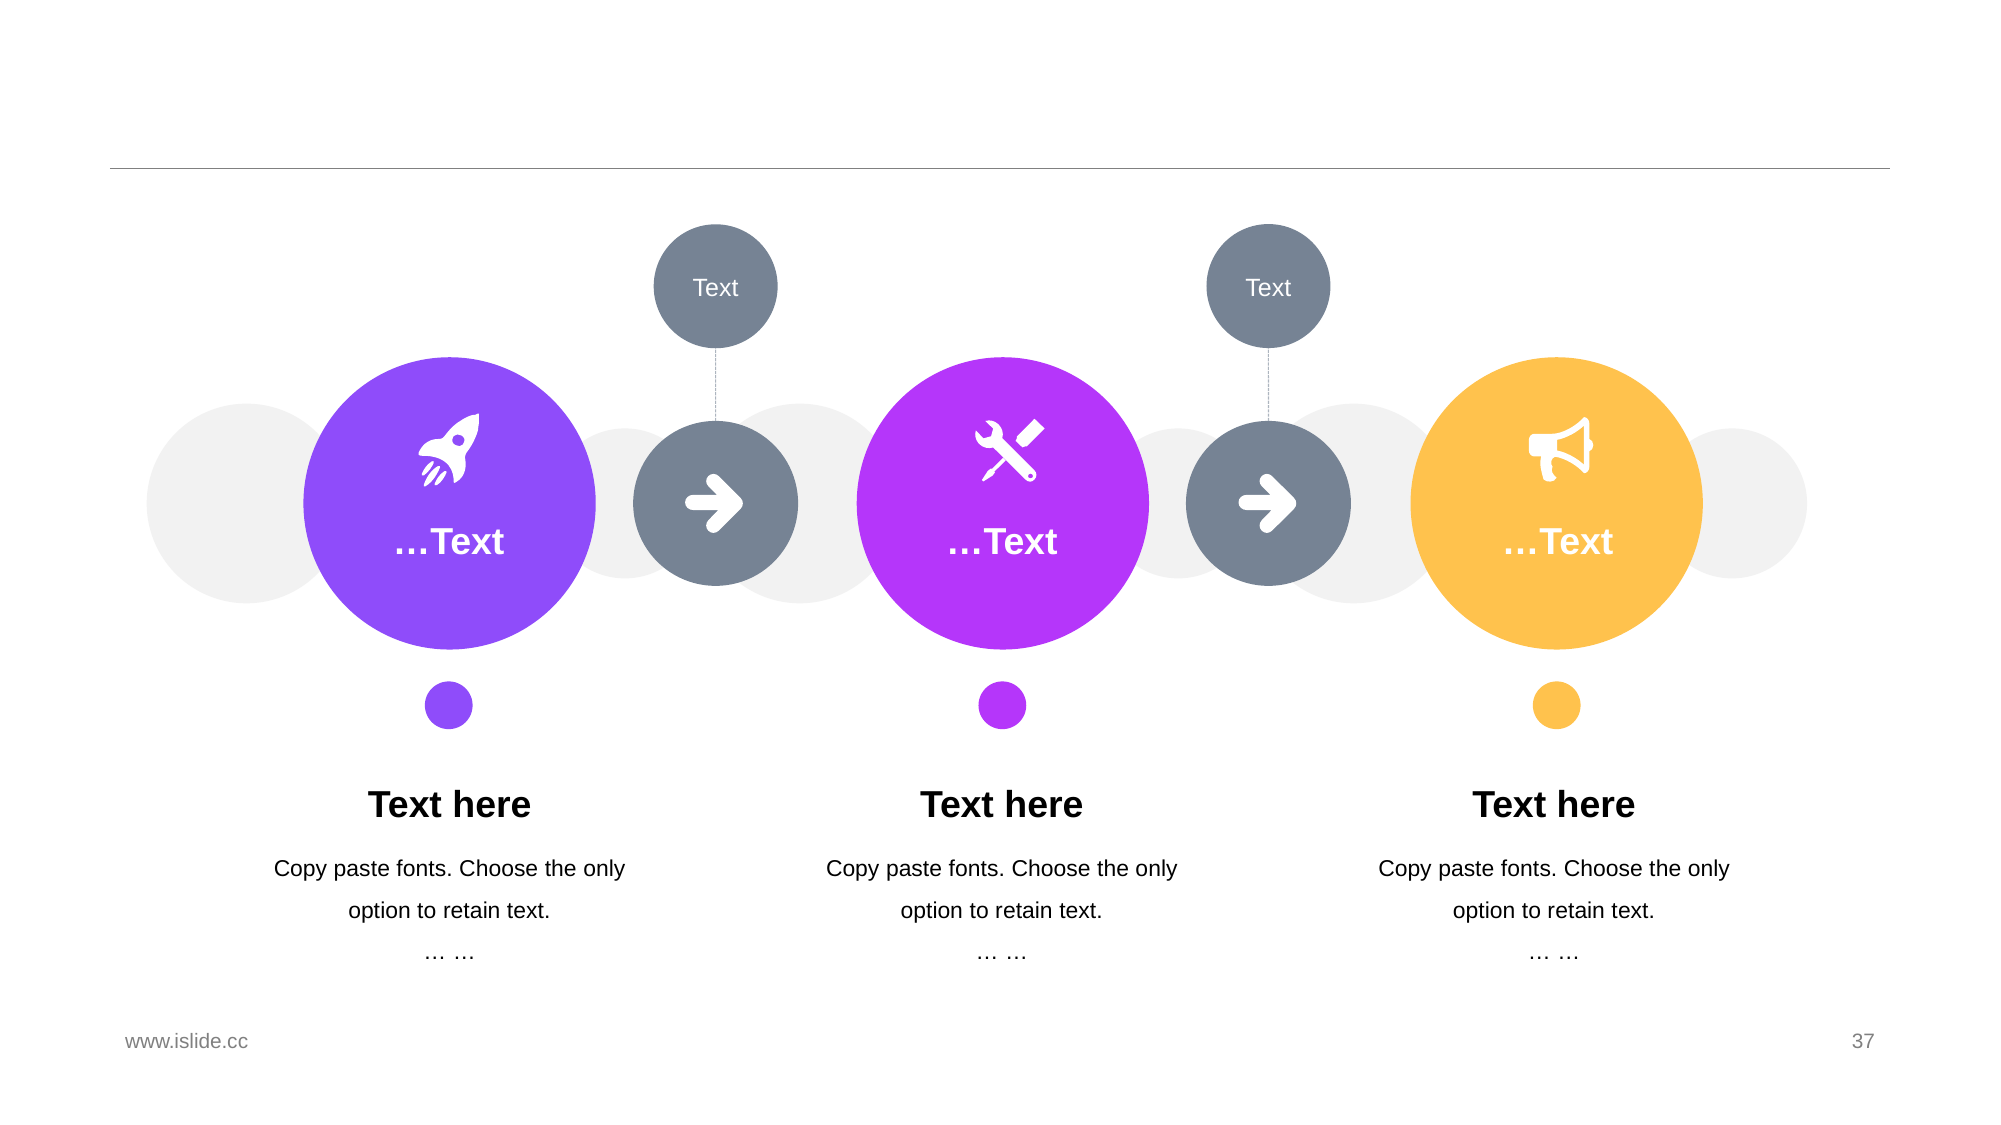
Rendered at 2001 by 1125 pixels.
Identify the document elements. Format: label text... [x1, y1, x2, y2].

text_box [146, 224, 1808, 981]
footer www.islide.cc [109, 1023, 790, 1058]
slide_number 37 [1412, 1023, 1890, 1058]
